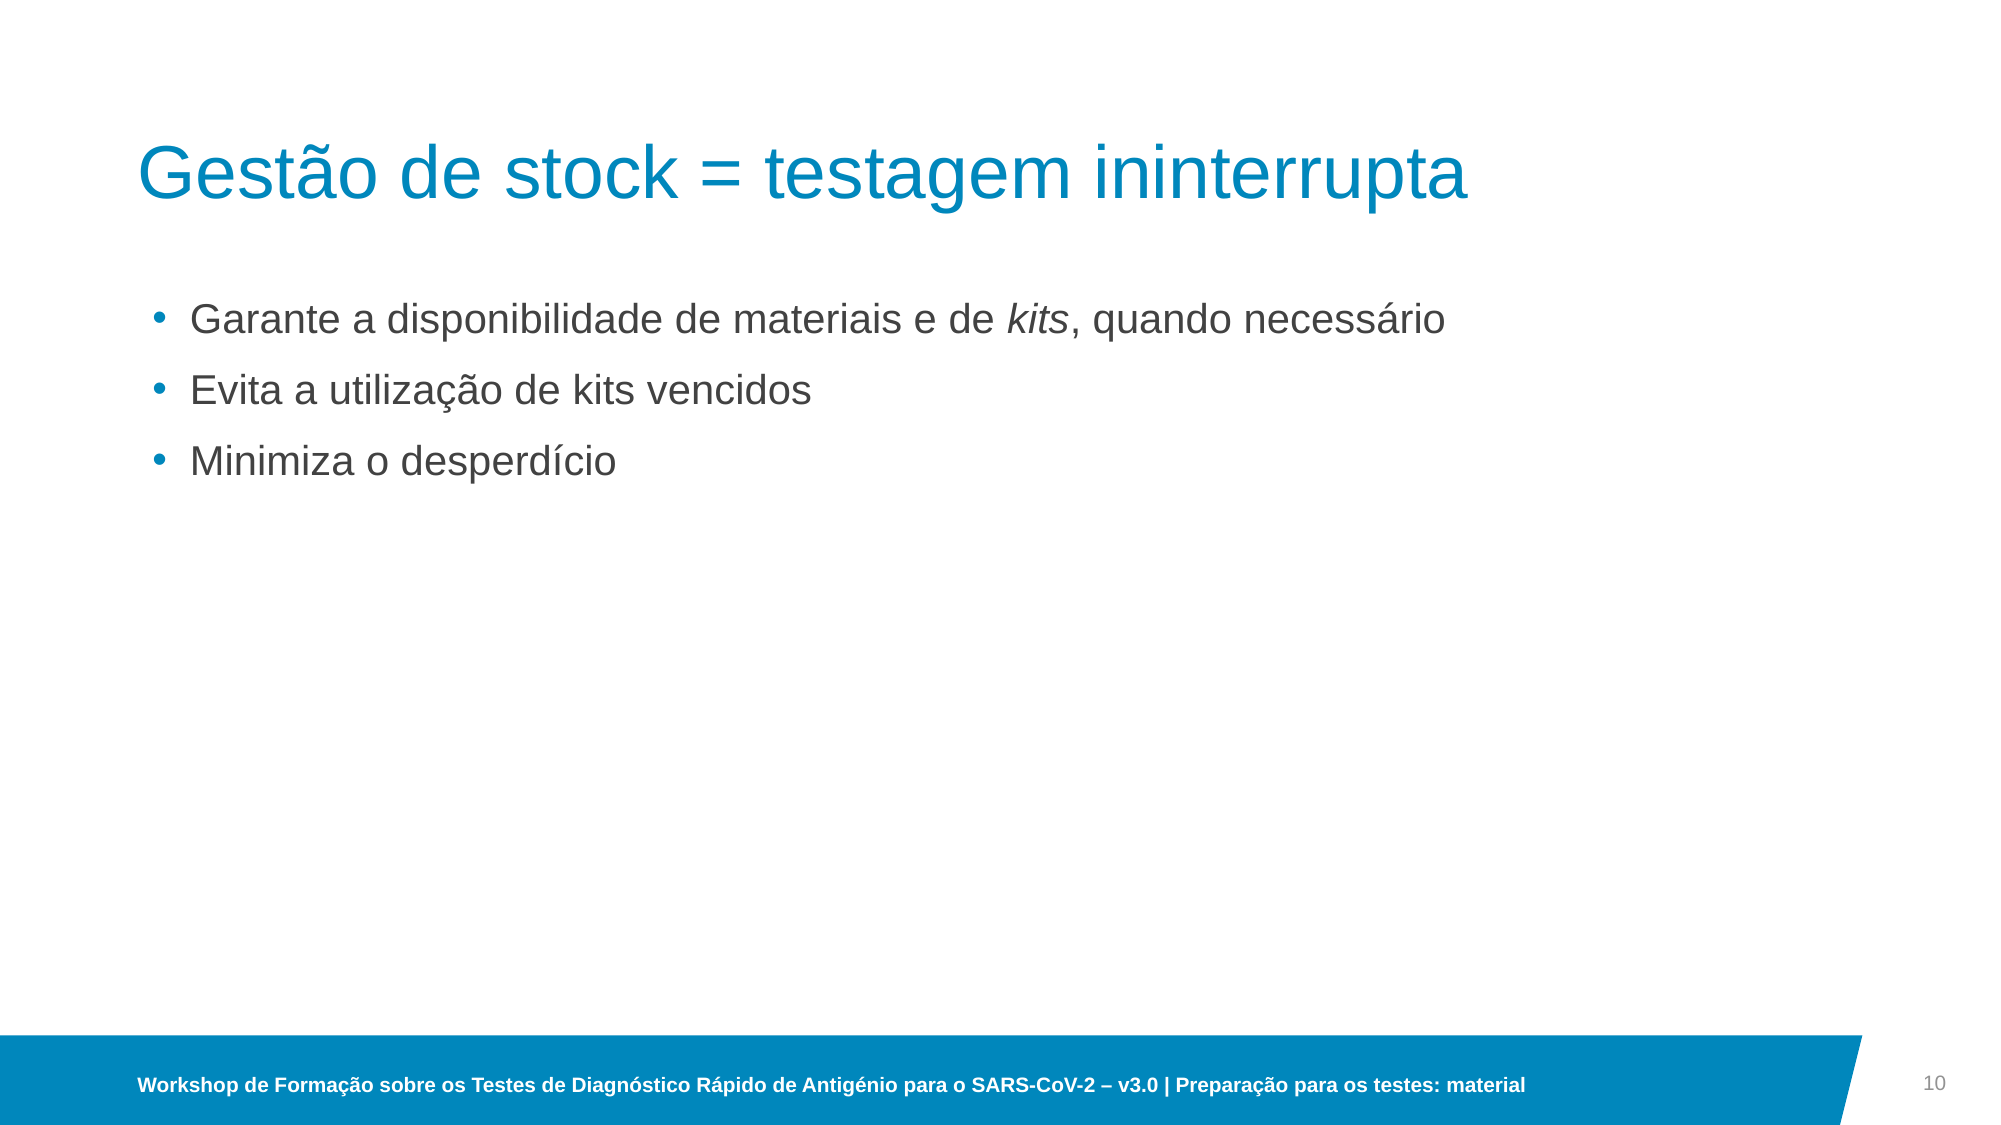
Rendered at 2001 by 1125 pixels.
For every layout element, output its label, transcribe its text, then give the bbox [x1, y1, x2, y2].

title Gestão de stock = testagem ininterrupta [137, 59, 1863, 215]
list Garante a disponibilidade de materiais e de kits, quando necessário Evita a utilização de kits vencidos Minimiza o desperdício [137, 284, 1863, 1014]
footer Workshop de Formação sobre os Testes de Diagnóstico Rápido de Antigénio para o SARS-CoV-2 – v3.0 | Preparação para os testes: material [137, 1042, 1661, 1125]
slide_number 10 [1862, 1035, 1947, 1125]
